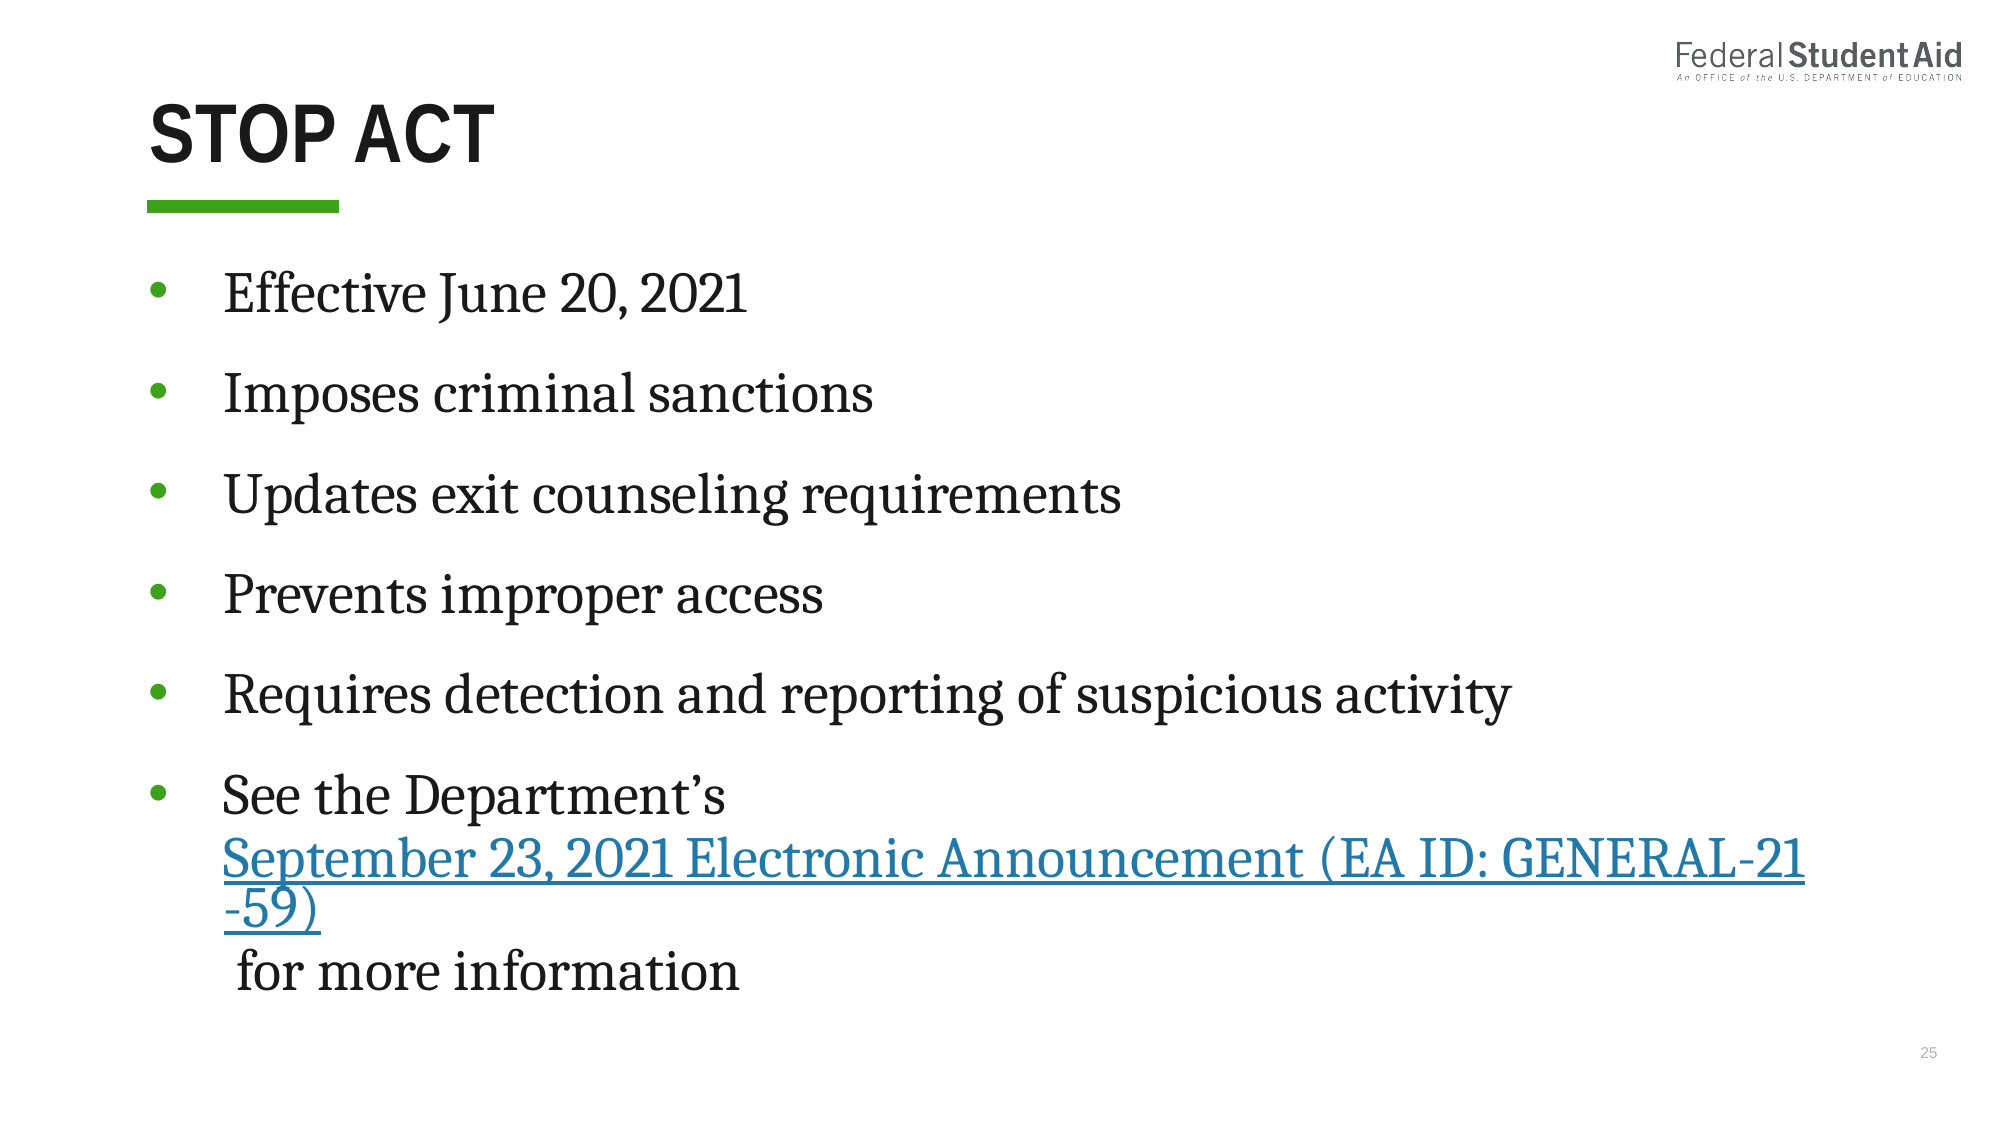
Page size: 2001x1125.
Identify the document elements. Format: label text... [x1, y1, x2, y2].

title Stop ACT [149, 57, 1606, 189]
picture [1651, 16, 1986, 106]
list Effective June 20, 2021 Imposes criminal sanctions Updates exit counseling requirements Prevents improper access Requires detection and reporting of suspicious activity See the Department’s September 23, 2021 Electronic Announcement (EA ID: GENERAL-21-59) for more information [133, 254, 1830, 1043]
slide_number 25 [1920, 1042, 1986, 1094]
